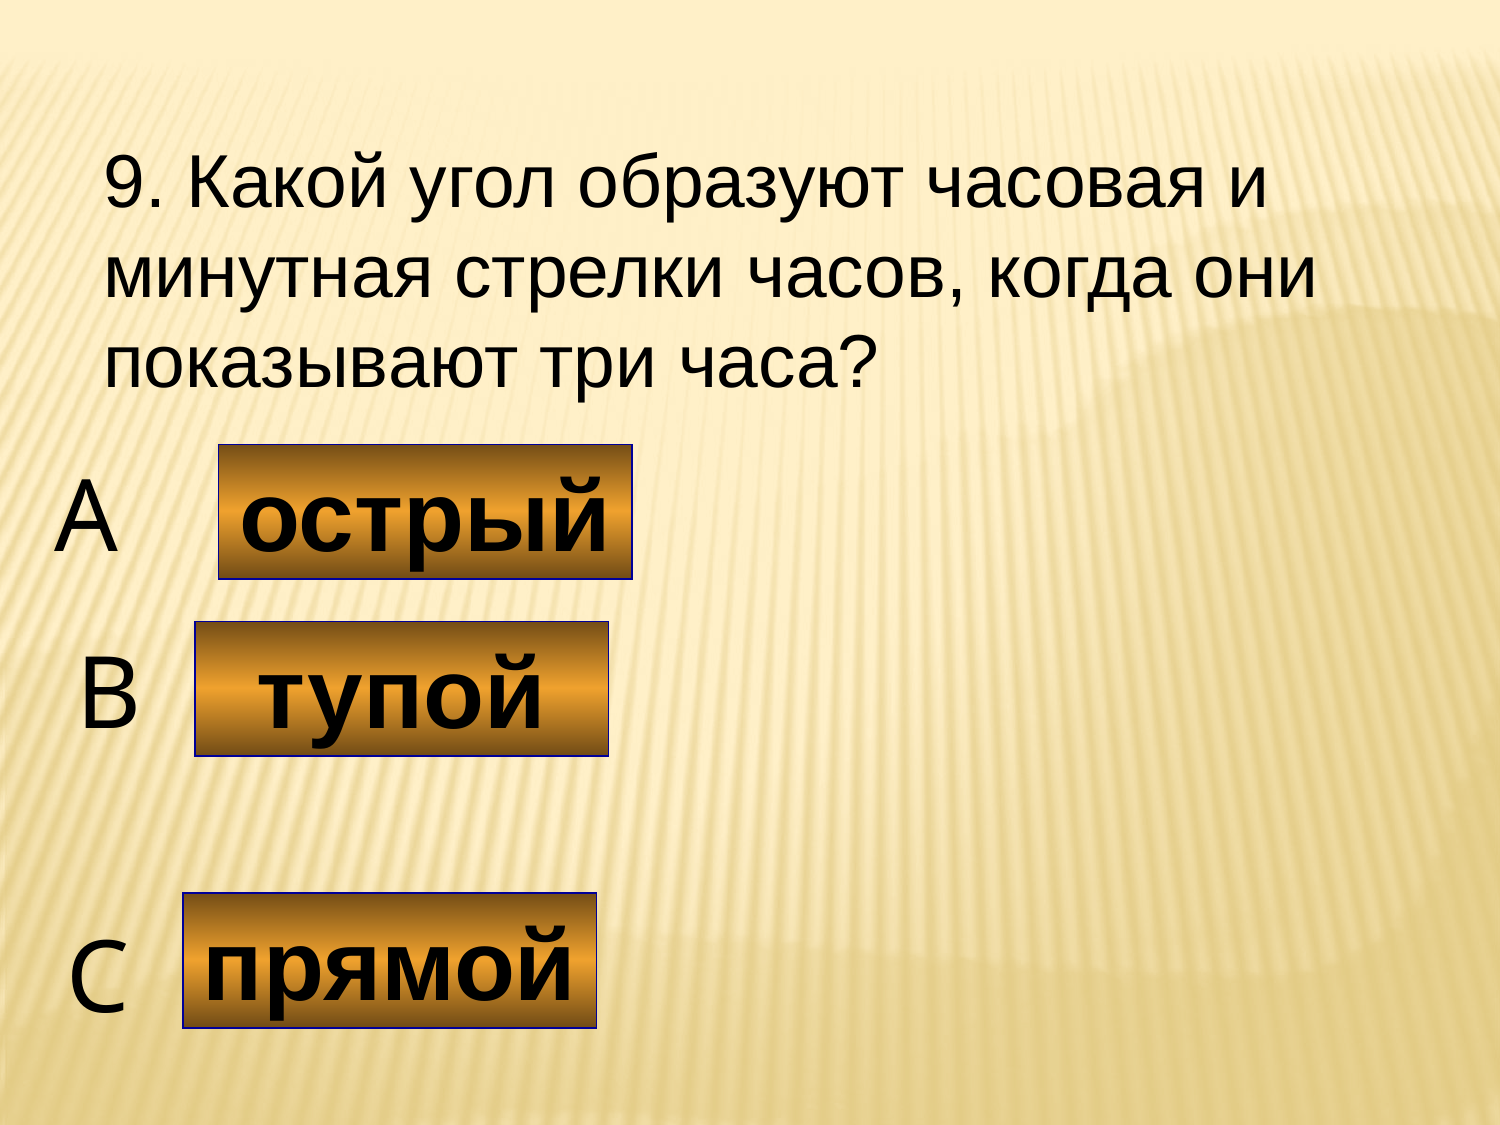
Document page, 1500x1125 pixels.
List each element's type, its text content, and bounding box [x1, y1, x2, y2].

text_box прямой [183, 893, 597, 1028]
text_box тупой [194, 621, 609, 757]
text_box острый [218, 444, 633, 579]
text_box B [62, 621, 157, 757]
text_box A [39, 444, 133, 579]
text_box C [51, 904, 145, 1040]
text_box 9. Какой угол образуют часовая и минутная стрелки часов, когда они показывают три часа? [88, 125, 1436, 411]
